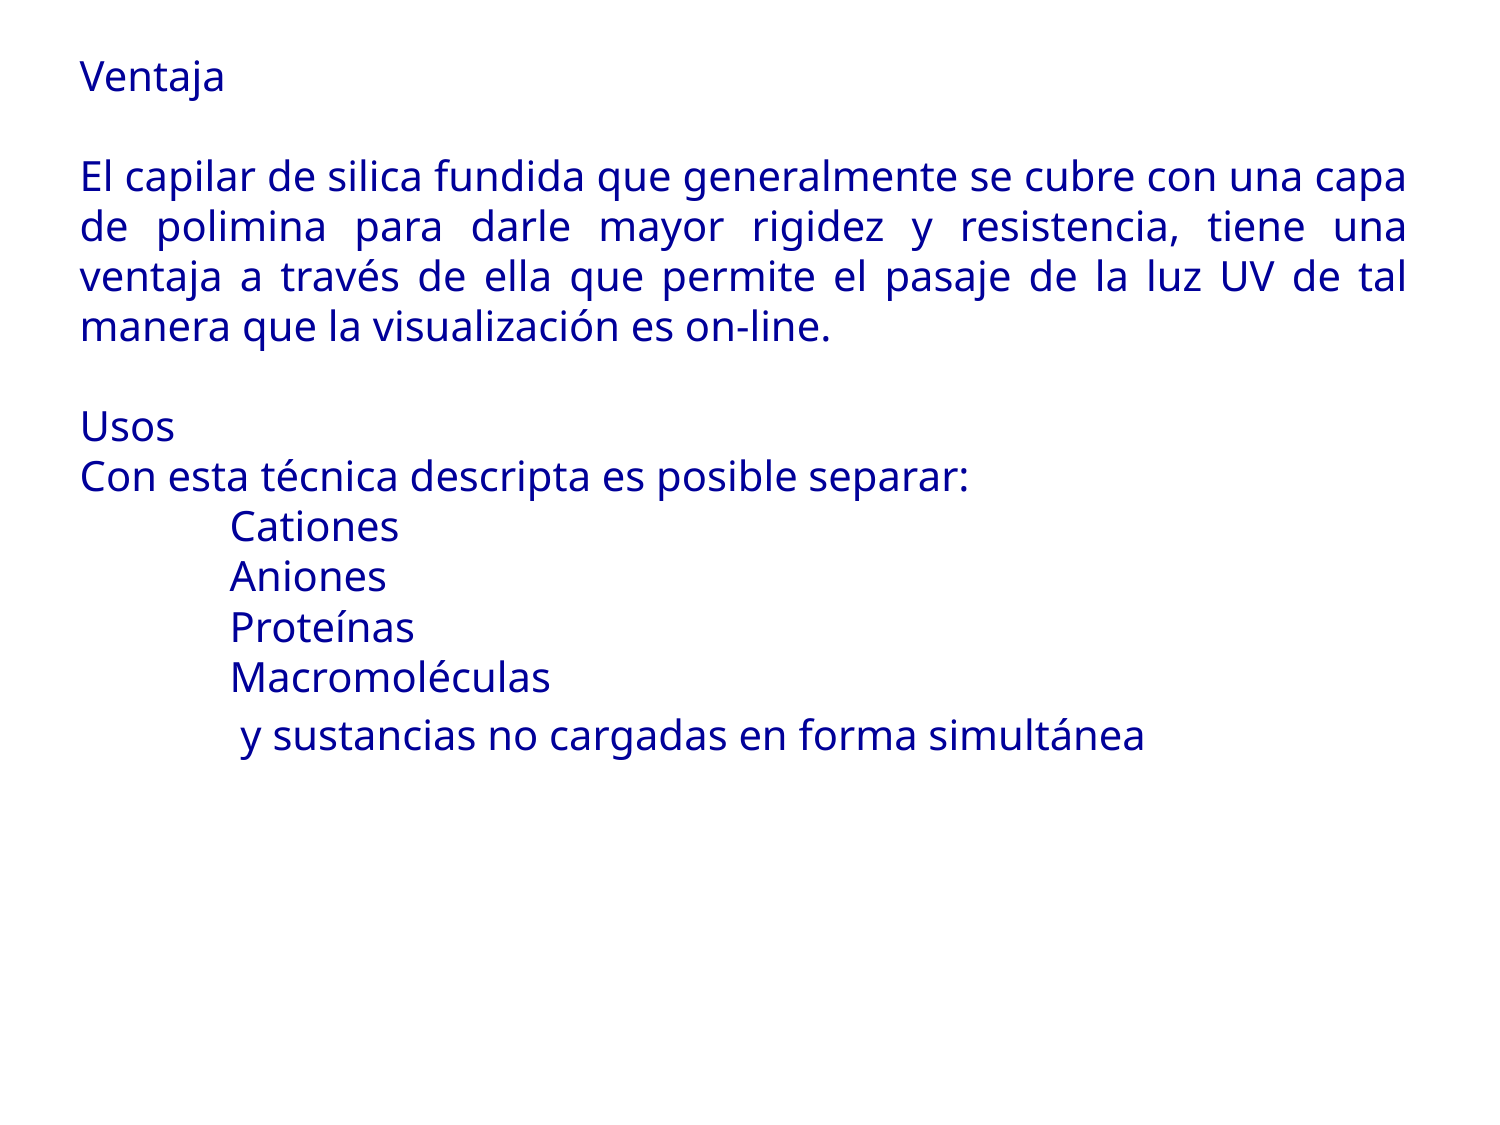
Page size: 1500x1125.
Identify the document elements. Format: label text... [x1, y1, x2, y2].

text_box Ventaja El capilar de silica fundida que generalmente se cubre con una capa de polimina para darle mayor rigidez y resistencia, tiene una ventaja a través de ella que permite el pasaje de la luz UV de tal manera que la visualización es on-line. Usos Con esta técnica descripta es posible separar: Cationes Aniones Proteínas Macromoléculas y sustancias no cargadas en forma simultánea [64, 42, 1424, 768]
